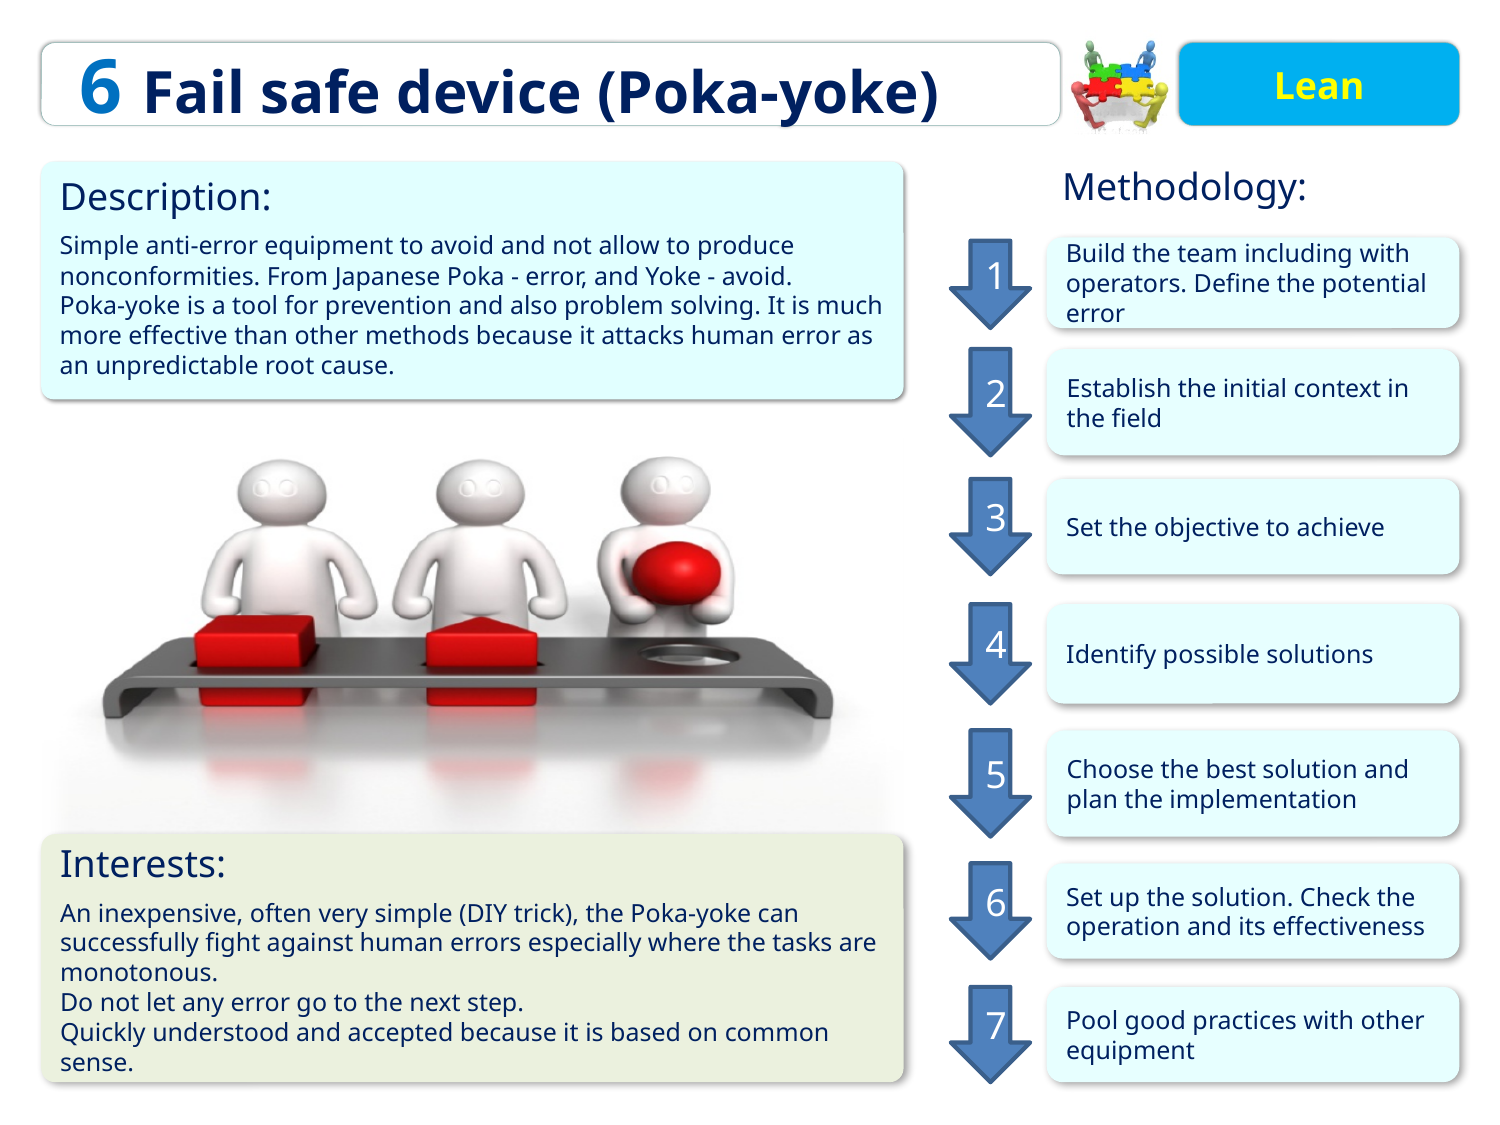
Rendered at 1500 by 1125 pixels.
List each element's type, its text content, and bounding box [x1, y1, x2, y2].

text_box Set the objective to achieve [1044, 476, 1462, 577]
text_box 3 [948, 476, 1033, 577]
text_box Choose the best solution and plan the implementation [1044, 728, 1462, 839]
picture [40, 411, 904, 882]
text_box 6 Fail safe device (Poka-yoke) [39, 40, 1058, 128]
text_box Establish the initial context in the field [1044, 346, 1462, 458]
text_box 4 [948, 602, 1033, 706]
text_box 1 [948, 238, 1033, 331]
text_box Lean [1181, 40, 1462, 128]
text_box Pool good practices with other equipment [1044, 984, 1462, 1085]
text_box Interests: An inexpensive, often very simple (DIY trick), the Poka-yoke can successfully fight against human errors especially where the tasks are monotonous. Do not let any error go to the next step. Quickly understood and accepted because it is based on common sense. [39, 888, 906, 1085]
text_box Description: Simple anti-error equipment to avoid and not allow to produce nonconformities. From Japanese Poka - error, and Yoke - avoid. Poka-yoke is a tool for prevention and also problem solving. It is much more effective than other methods because it attacks human error as an unpredictable root cause. [39, 159, 906, 402]
text_box 7 [948, 984, 1033, 1085]
text_box Build the team including with operators. Define the potential error [1044, 235, 1462, 331]
text_box 2 [948, 346, 1033, 458]
picture [1063, 30, 1175, 143]
text_box 5 [948, 728, 1033, 839]
text_box 6 [948, 861, 1033, 961]
text_box Set up the solution. Check the operation and its effectiveness [1044, 861, 1462, 961]
text_box Methodology: [1044, 153, 1460, 217]
text_box Identify possible solutions [1044, 602, 1462, 706]
